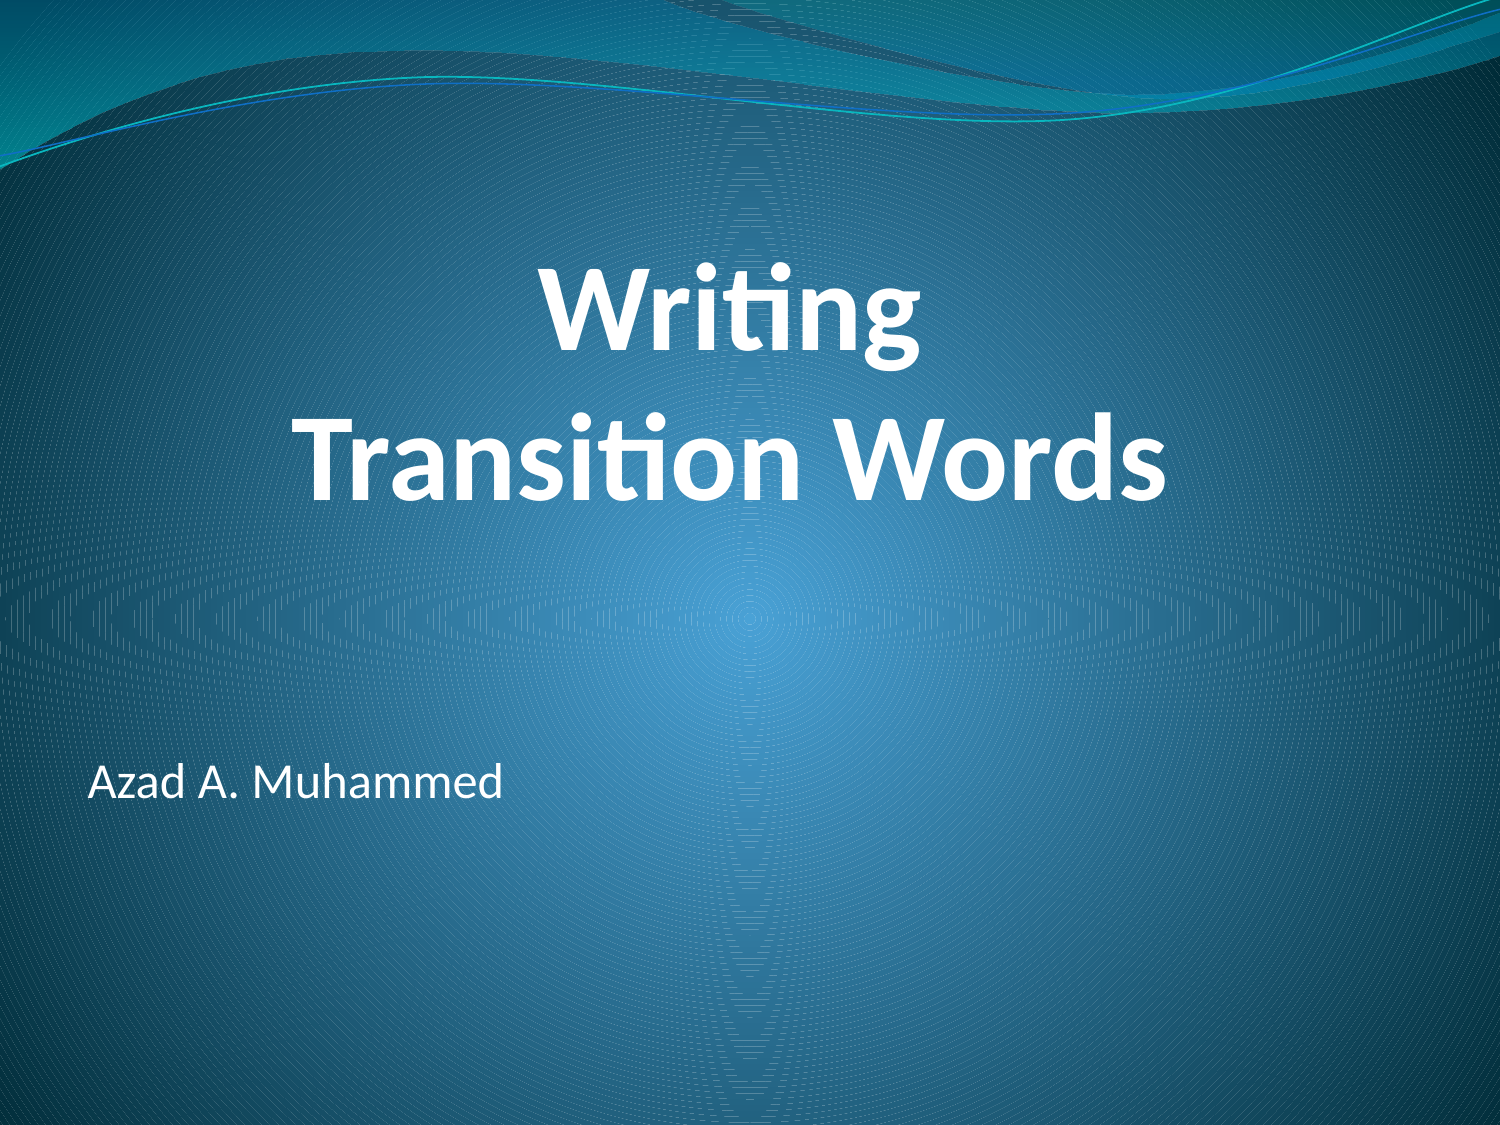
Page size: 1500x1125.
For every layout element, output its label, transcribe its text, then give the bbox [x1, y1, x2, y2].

title Writing Transition Words [87, 224, 1376, 525]
subtitle Azad A. Muhammed [87, 529, 1376, 818]
